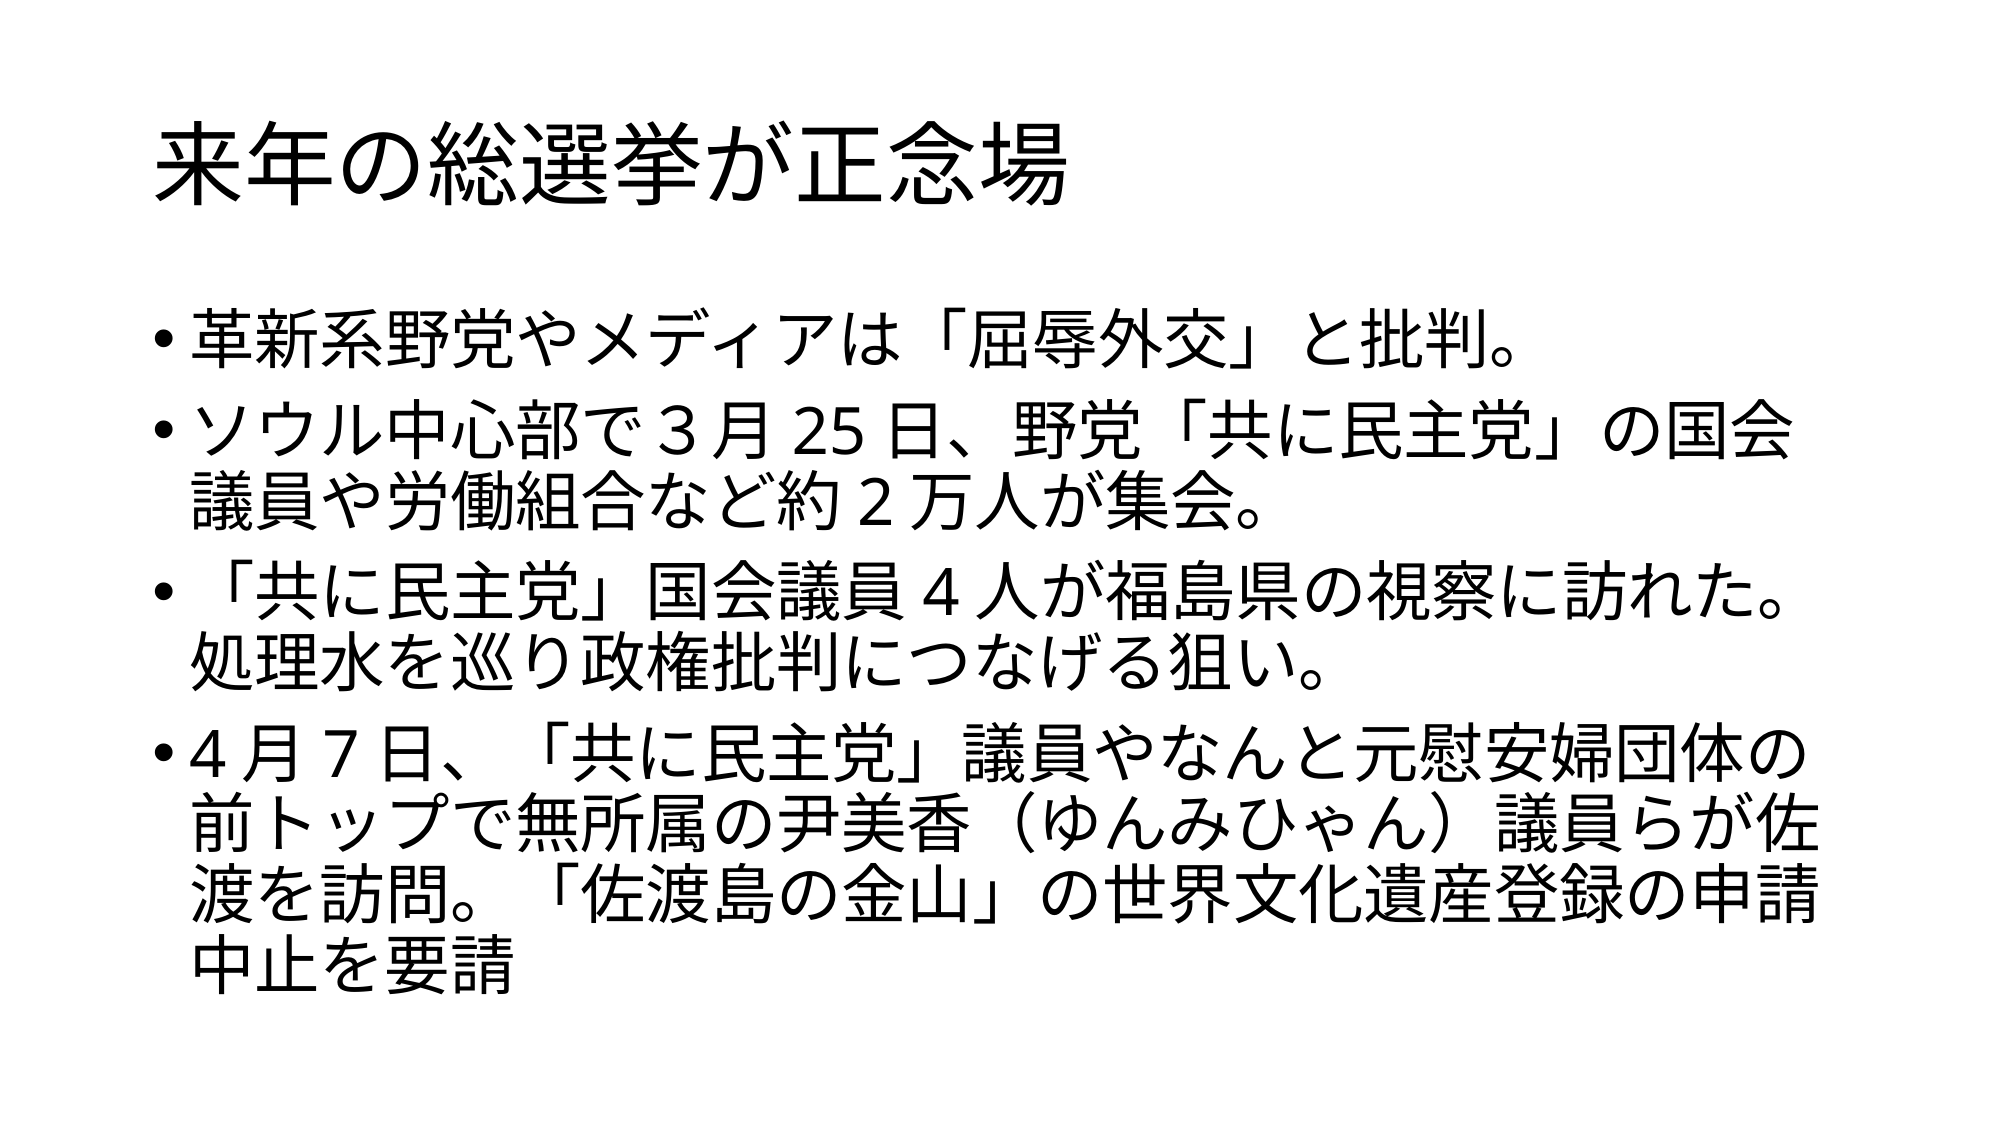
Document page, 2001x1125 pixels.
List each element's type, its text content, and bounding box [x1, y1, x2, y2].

title 来年の総選挙が正念場 [137, 59, 1863, 278]
list 革新系野党やメディアは「屈辱外交」と批判。 ソウル中心部で３月25日、野党「共に民主党」の国会議員や労働組合など約2万人が集会。 「共に民主党」国会議員4人が福島県の視察に訪れた。処理水を巡り政権批判につなげる狙い。 4月7日、「共に民主党」議員やなんと元慰安婦団体の前トップで無所属の尹美香（ゆんみひゃん）議員らが佐渡を訪問。「佐渡島の金山」の世界文化遺産登録の申請中止を要請 [137, 299, 1863, 1014]
